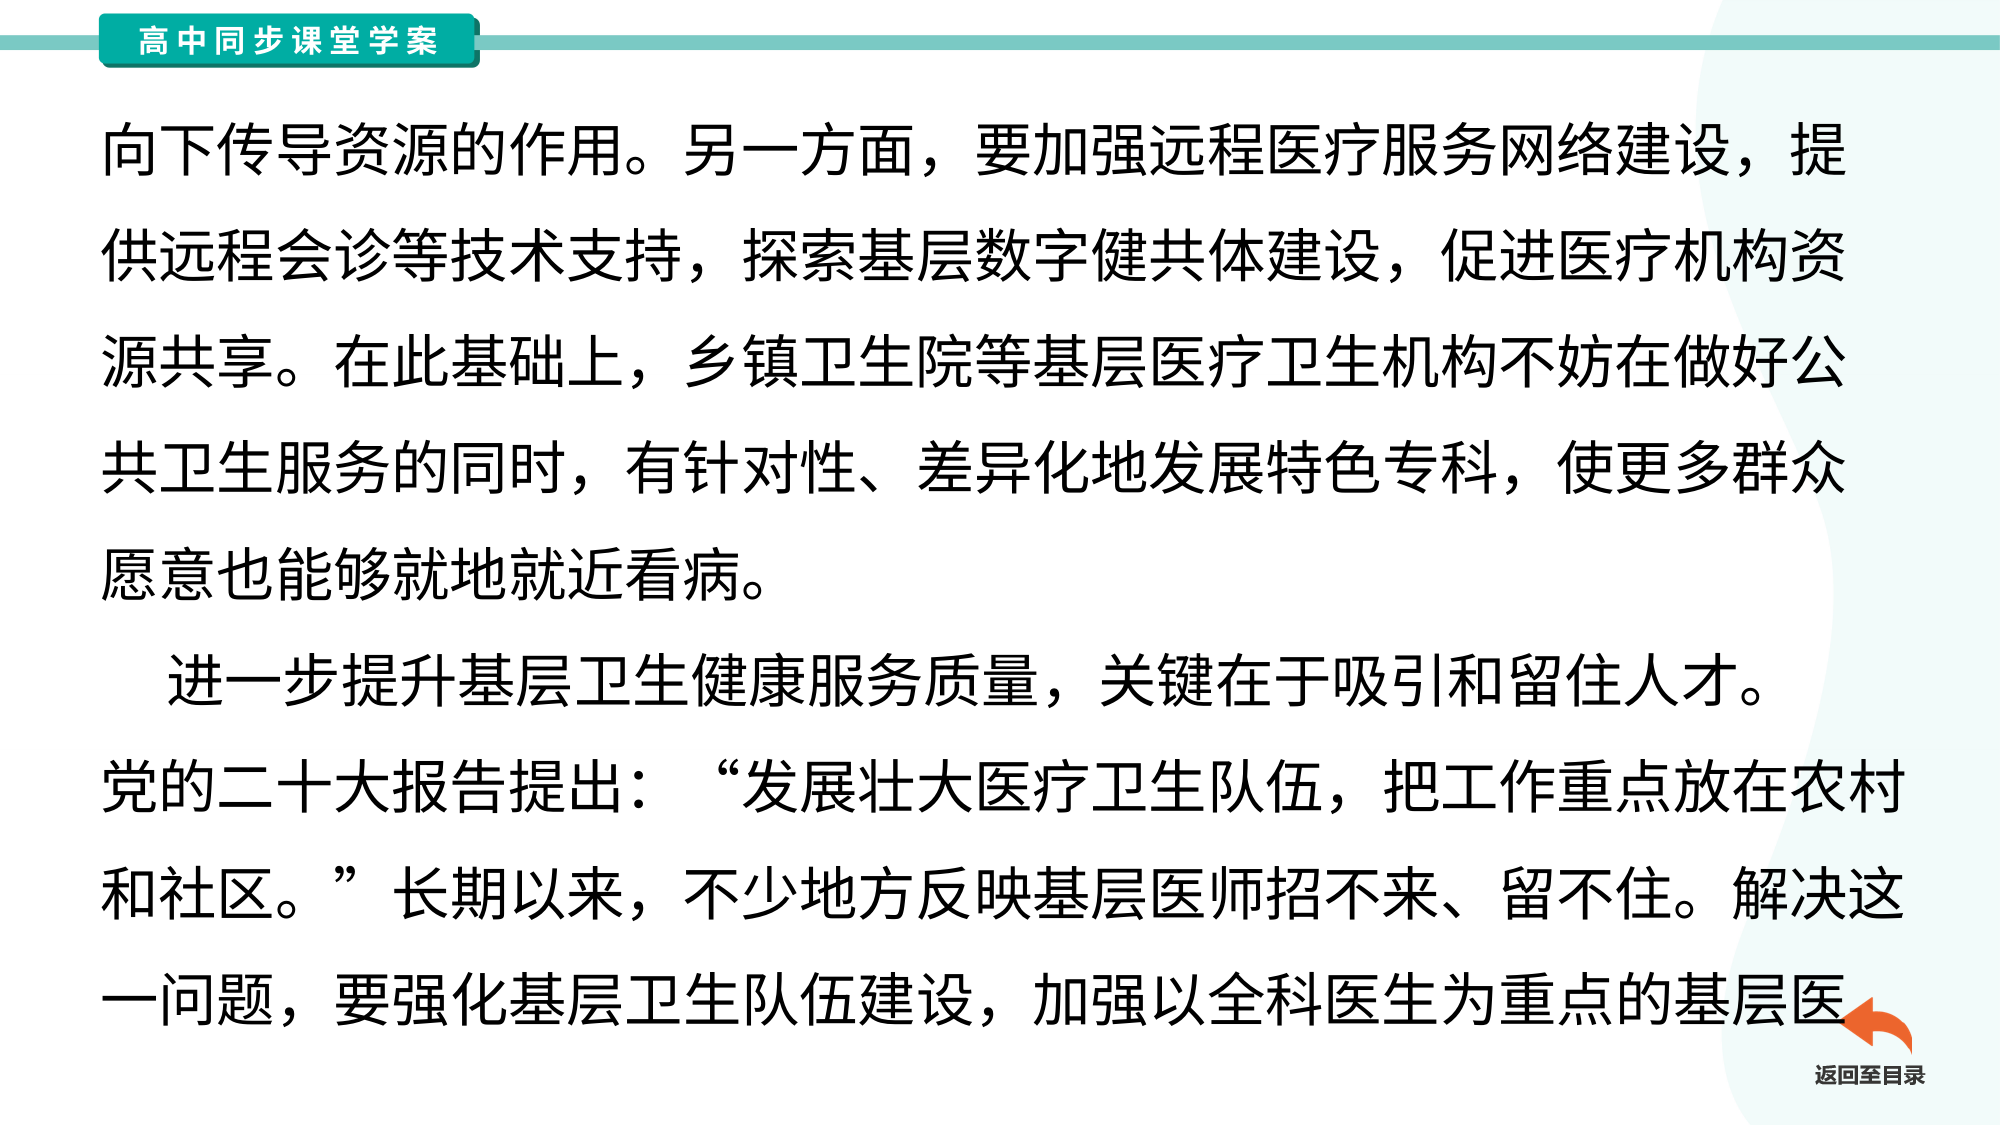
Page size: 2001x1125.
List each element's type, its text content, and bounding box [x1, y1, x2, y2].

picture [0, 0, 2000, 1125]
text_box 向下传导资源的作用。另一方面，要加强远程医疗服务网络建设，提 供远程会诊等技术支持，探索基层数字健共体建设，促进医疗机构资 源共享。在此基础上，乡镇卫生院等基层医疗卫生机构不妨在做好公 共卫生服务的同时，有针对性、差异化地发展特色专科，使更多群众 愿意也能够就地就近看病。 进一步提升基层卫生健康服务质量，关键在于吸引和留住人才。 党的二十大报告提出：“发展壮大医疗卫生队伍，把工作重点放在农村 和社区。”长期以来，不少地方反映基层医师招不来、留不住。解决这 一问题，要强化基层卫生队伍建设，加强以全科医生为重点的基层医 [100, 76, 1899, 1033]
